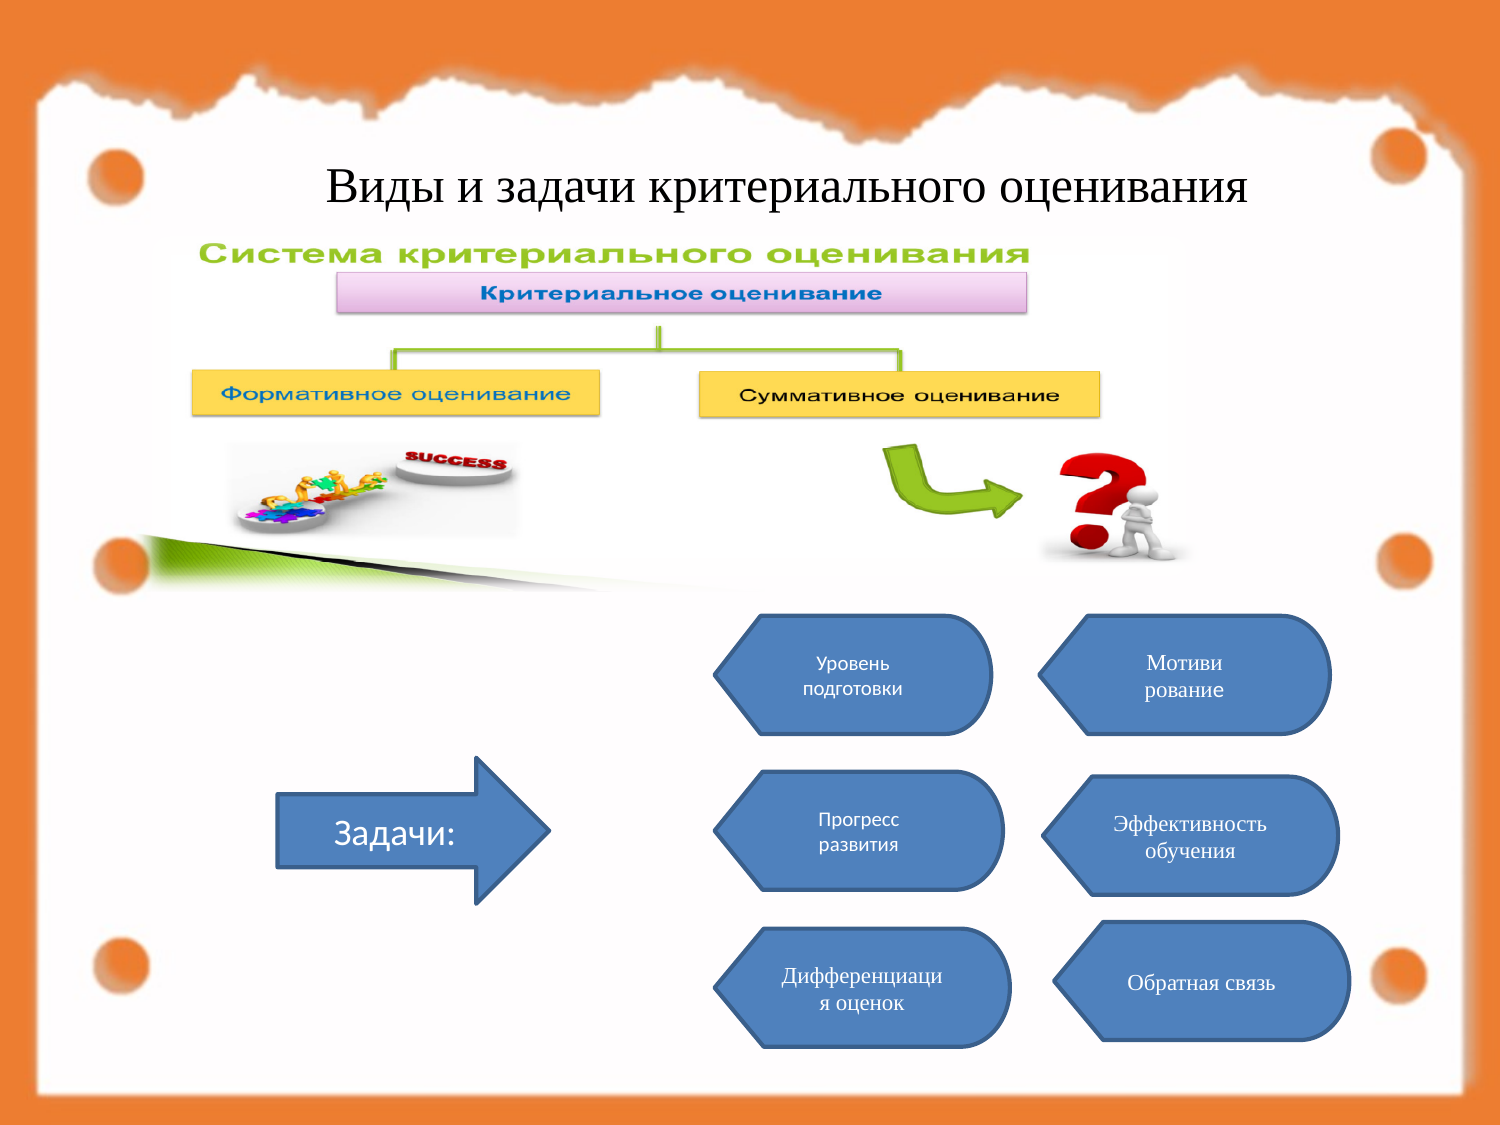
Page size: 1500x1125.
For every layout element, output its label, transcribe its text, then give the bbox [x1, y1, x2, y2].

list [75, 262, 1425, 1005]
text_box Уровень подготовки [712, 613, 994, 737]
title Виды и задачи критериального оценивания [112, 25, 1463, 213]
text_box Мотиви рование [1037, 613, 1333, 737]
text_box Обратная связь [1052, 919, 1352, 1043]
text_box Эффективность обучения [1041, 774, 1341, 897]
text_box Задачи: [275, 755, 552, 906]
text_box Дифференциация оценок [712, 926, 1012, 1049]
text_box Прогресс развития [712, 769, 1006, 892]
picture [0, 0, 1500, 1125]
